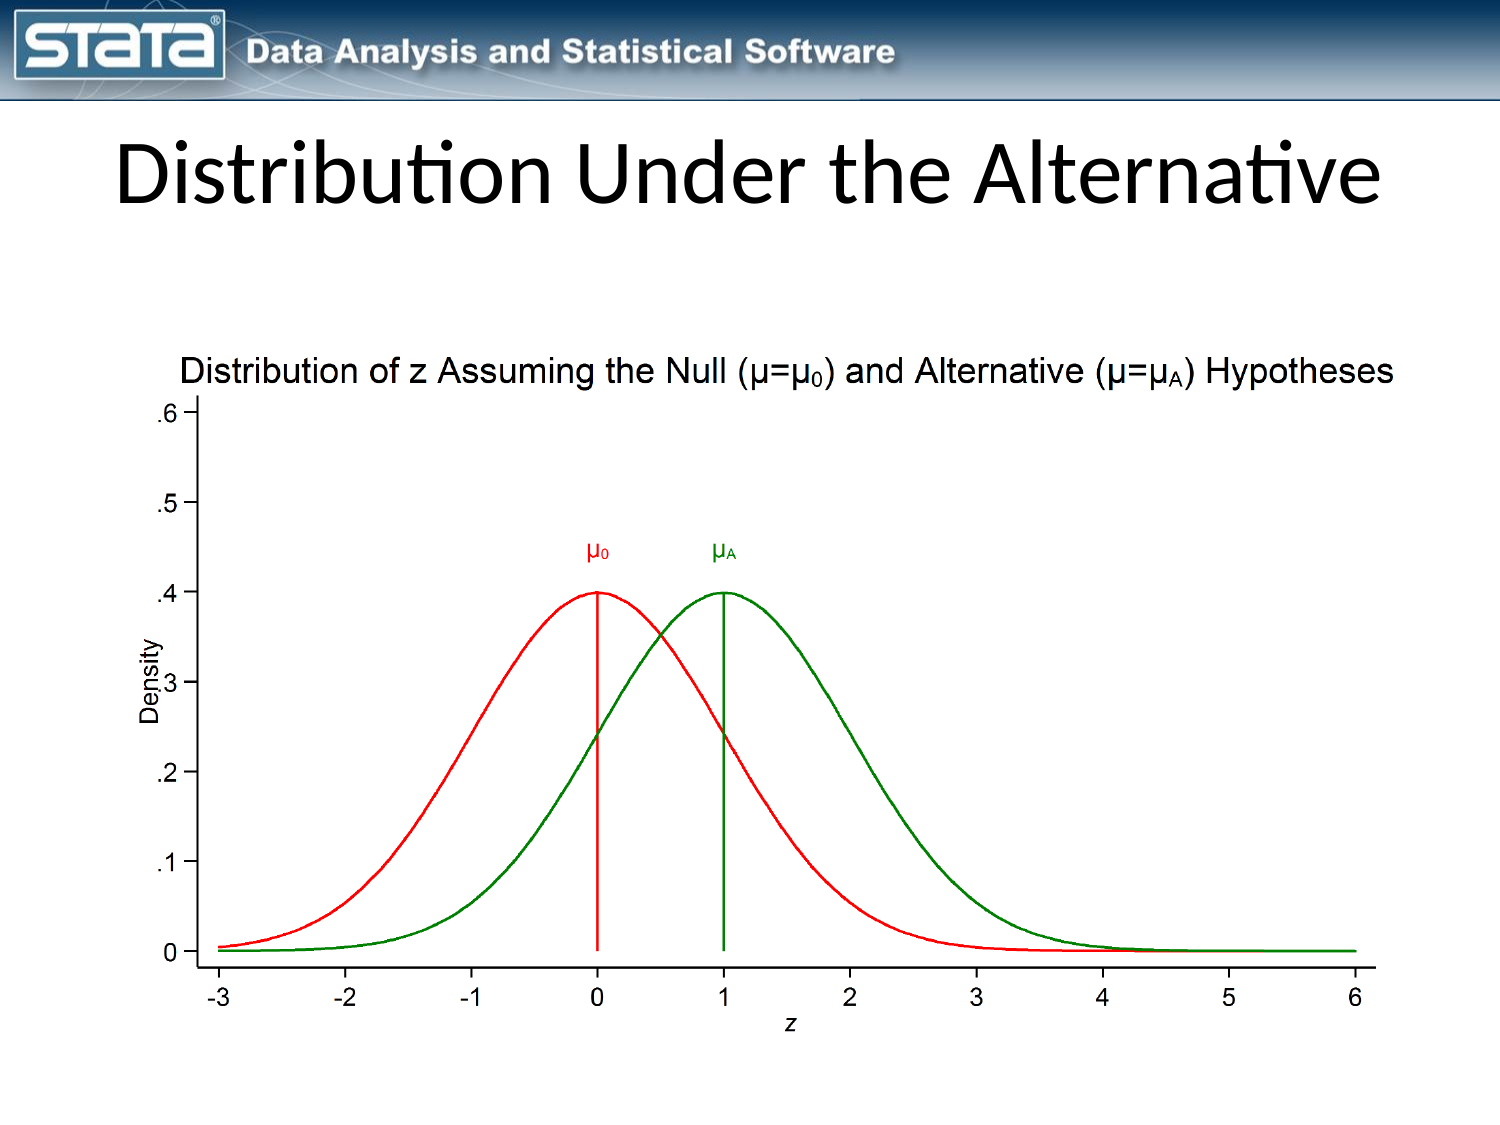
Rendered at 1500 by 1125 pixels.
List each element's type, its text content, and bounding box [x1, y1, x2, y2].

picture [0, 0, 1500, 102]
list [89, 324, 1411, 1068]
title Distribution Under the Alternative [75, 109, 1425, 233]
